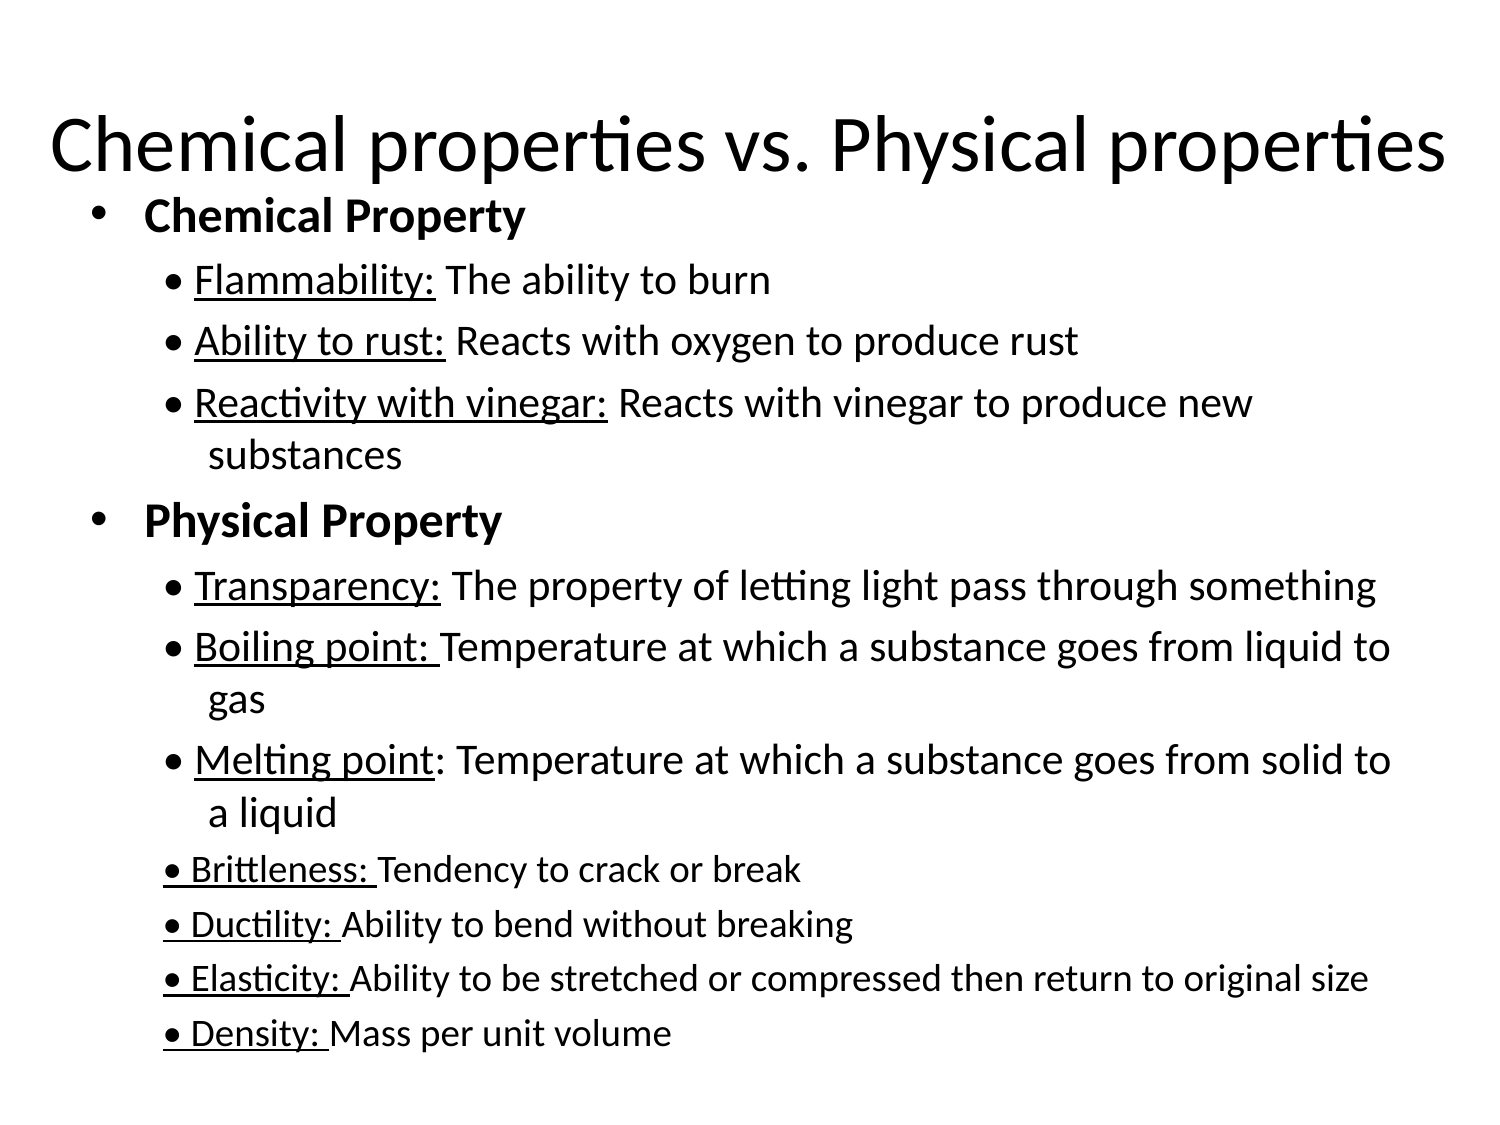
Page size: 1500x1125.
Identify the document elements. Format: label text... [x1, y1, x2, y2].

list Chemical Property • Flammability: The ability to burn • Ability to rust: Reacts with oxygen to produce rust • Reactivity with vinegar: Reacts with vinegar to produce new substances Physical Property • Transparency: The property of letting light pass through something • Boiling point: Temperature at which a substance goes from liquid to gas • Melting point: Temperature at which a substance goes from solid to a liquid • Brittleness: Tendency to crack or break • Ductility: Ability to bend without breaking • Elasticity: Ability to be stretched or compressed then return to original size • Density: Mass per unit volume [75, 174, 1425, 1075]
title Chemical properties vs. Physical properties [0, 45, 1500, 233]
